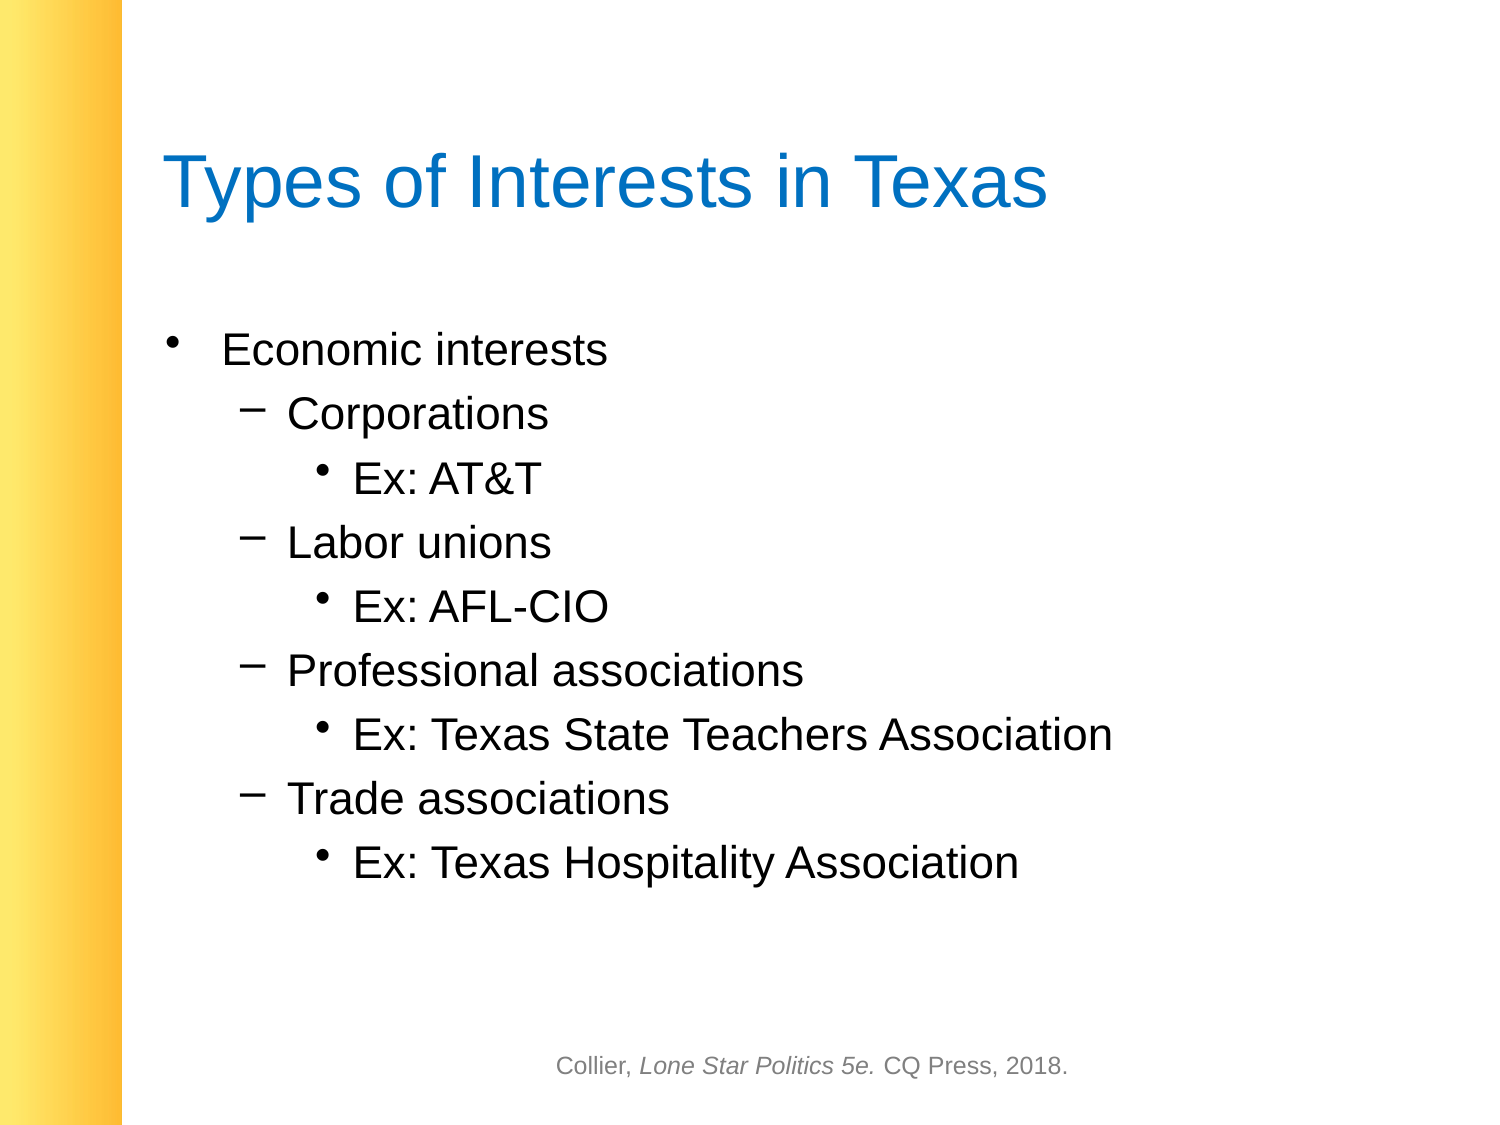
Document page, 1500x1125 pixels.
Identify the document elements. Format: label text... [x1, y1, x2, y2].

title Types of Interests in Texas [148, 125, 1461, 313]
text_box Collier, Lone Star Politics 5e. CQ Press, 2018. [525, 1042, 1100, 1087]
picture [0, 0, 1500, 1125]
list Economic interests Corporations Ex: AT&T Labor unions Ex: AFL-CIO Professional associations Ex: Texas State Teachers Association Trade associations Ex: Texas Hospitality Association [150, 312, 1500, 1075]
